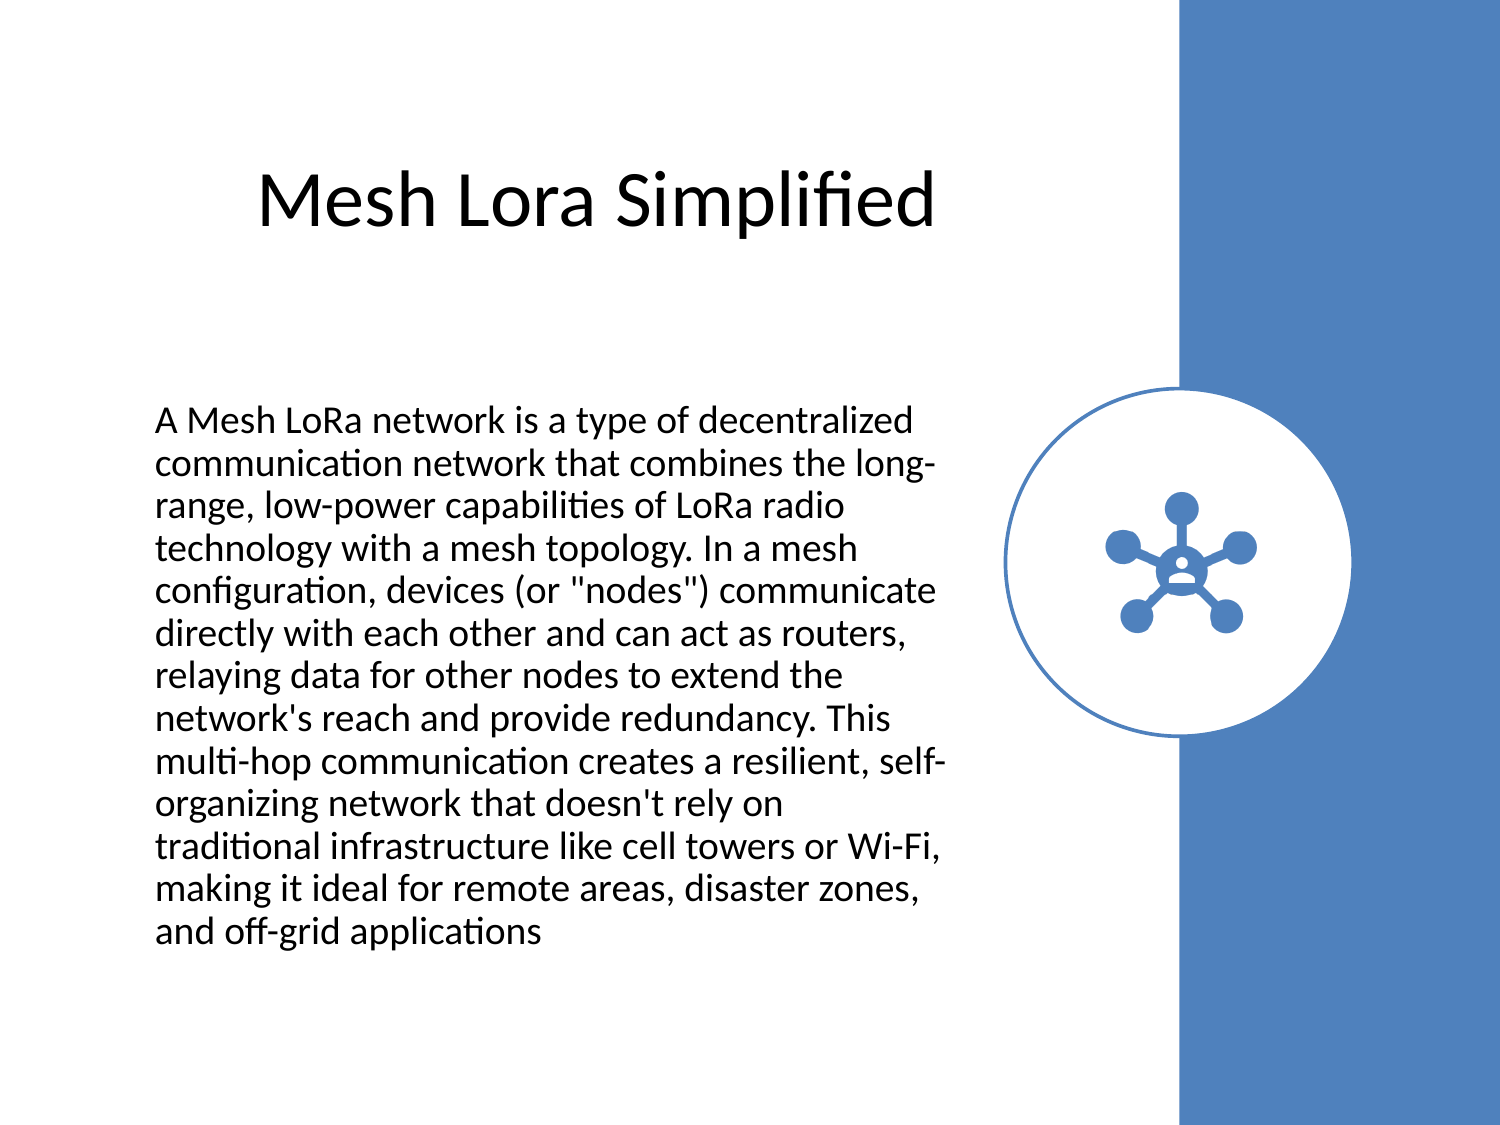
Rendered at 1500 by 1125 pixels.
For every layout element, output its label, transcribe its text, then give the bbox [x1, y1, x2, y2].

list A Mesh LoRa network is a type of decentralized communication network that combines the long-range, low-power capabilities of LoRa radio technology with a mesh topology. In a mesh configuration, devices (or "nodes") communicate directly with each other and can act as routers, relaying data for other nodes to extend the network's reach and provide redundancy. This multi-hop communication creates a resilient, self-organizing network that doesn't rely on traditional infrastructure like cell towers or Wi-Fi, making it ideal for remote areas, disaster zones, and off-grid applications [139, 365, 966, 987]
title Mesh Lora Simplified [137, 112, 1058, 276]
text_box [1177, 0, 1500, 1125]
text_box [1003, 386, 1356, 739]
picture [1086, 469, 1275, 658]
